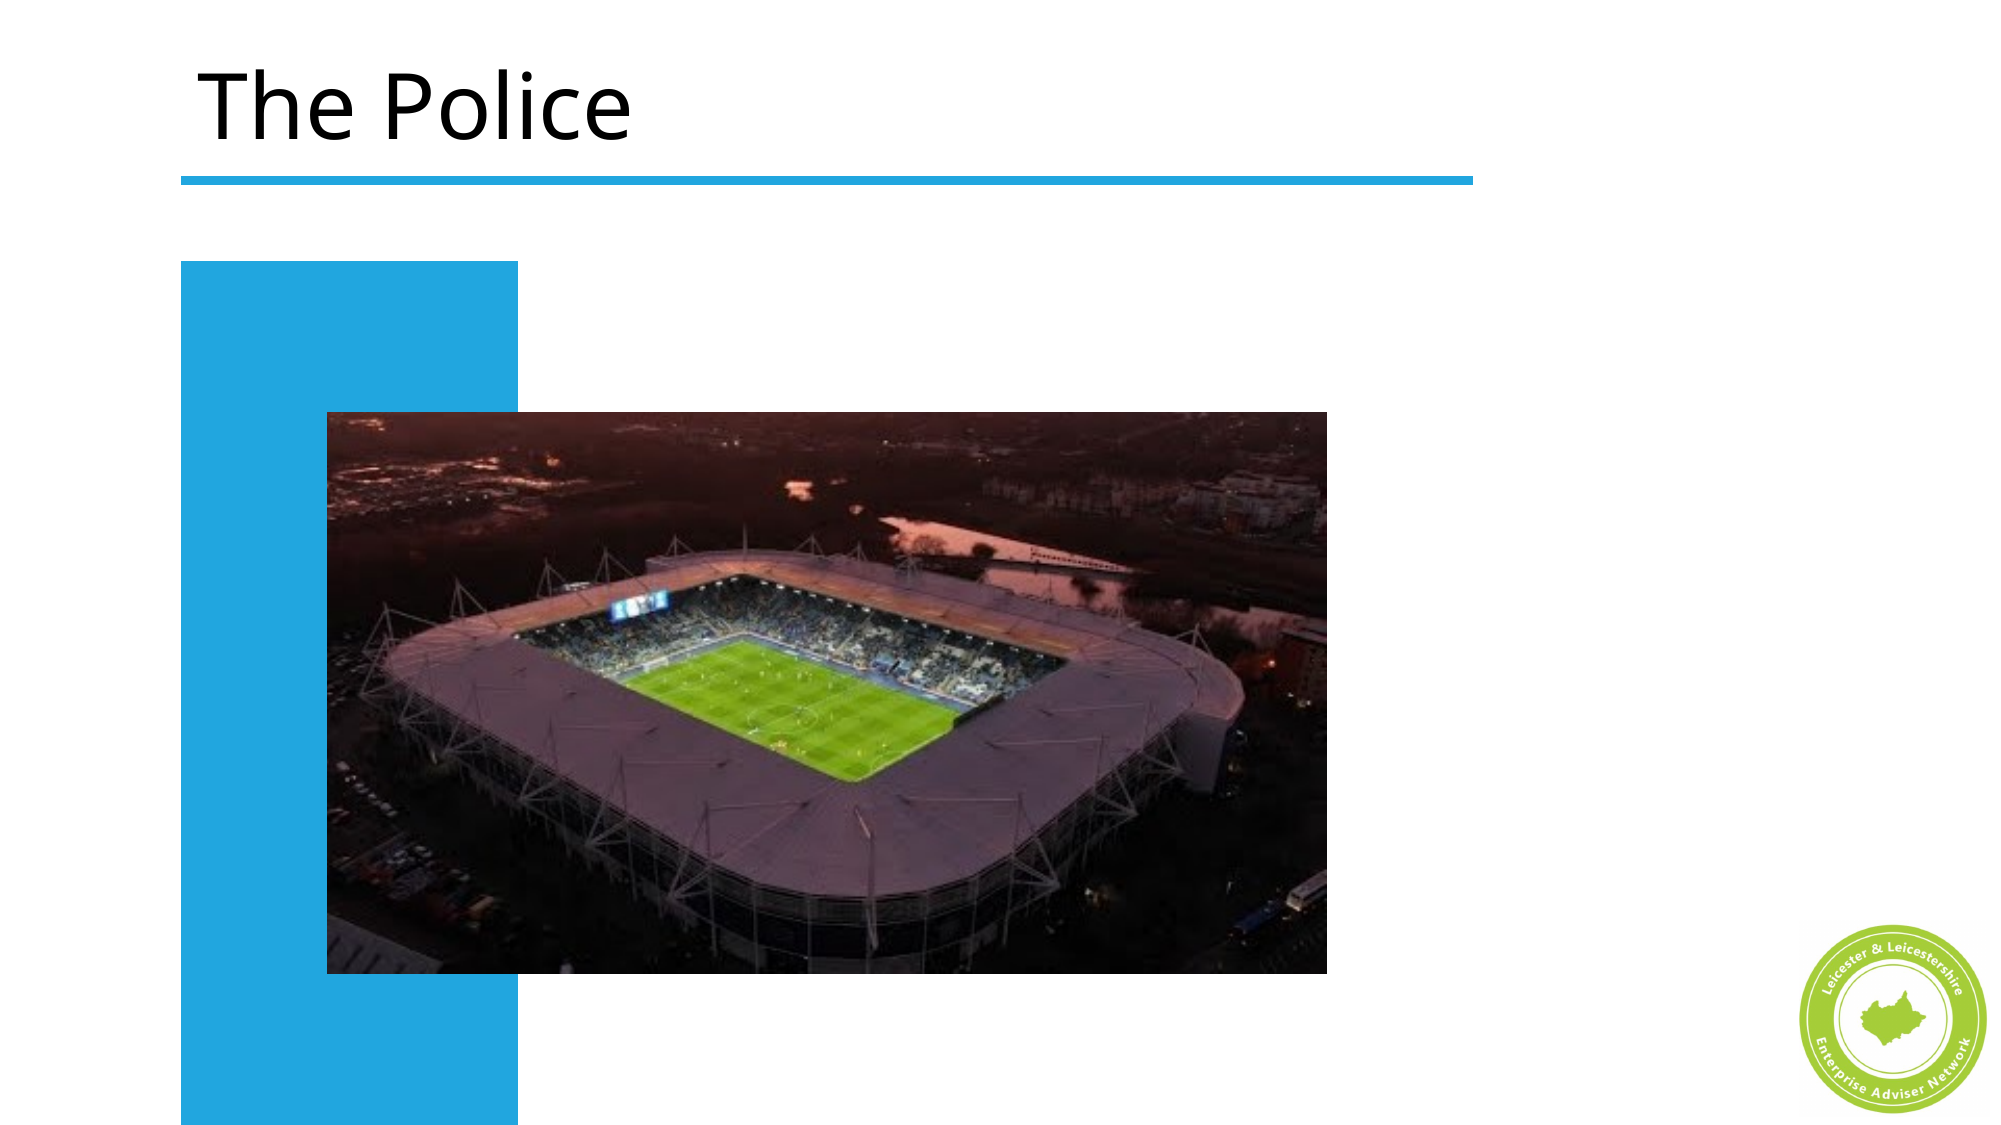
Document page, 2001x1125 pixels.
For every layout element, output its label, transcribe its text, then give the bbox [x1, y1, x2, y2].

text_box [181, 176, 1473, 185]
text_box [181, 261, 518, 1125]
picture [1799, 920, 1990, 1117]
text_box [327, 412, 1328, 975]
title The Police [182, 41, 1908, 177]
